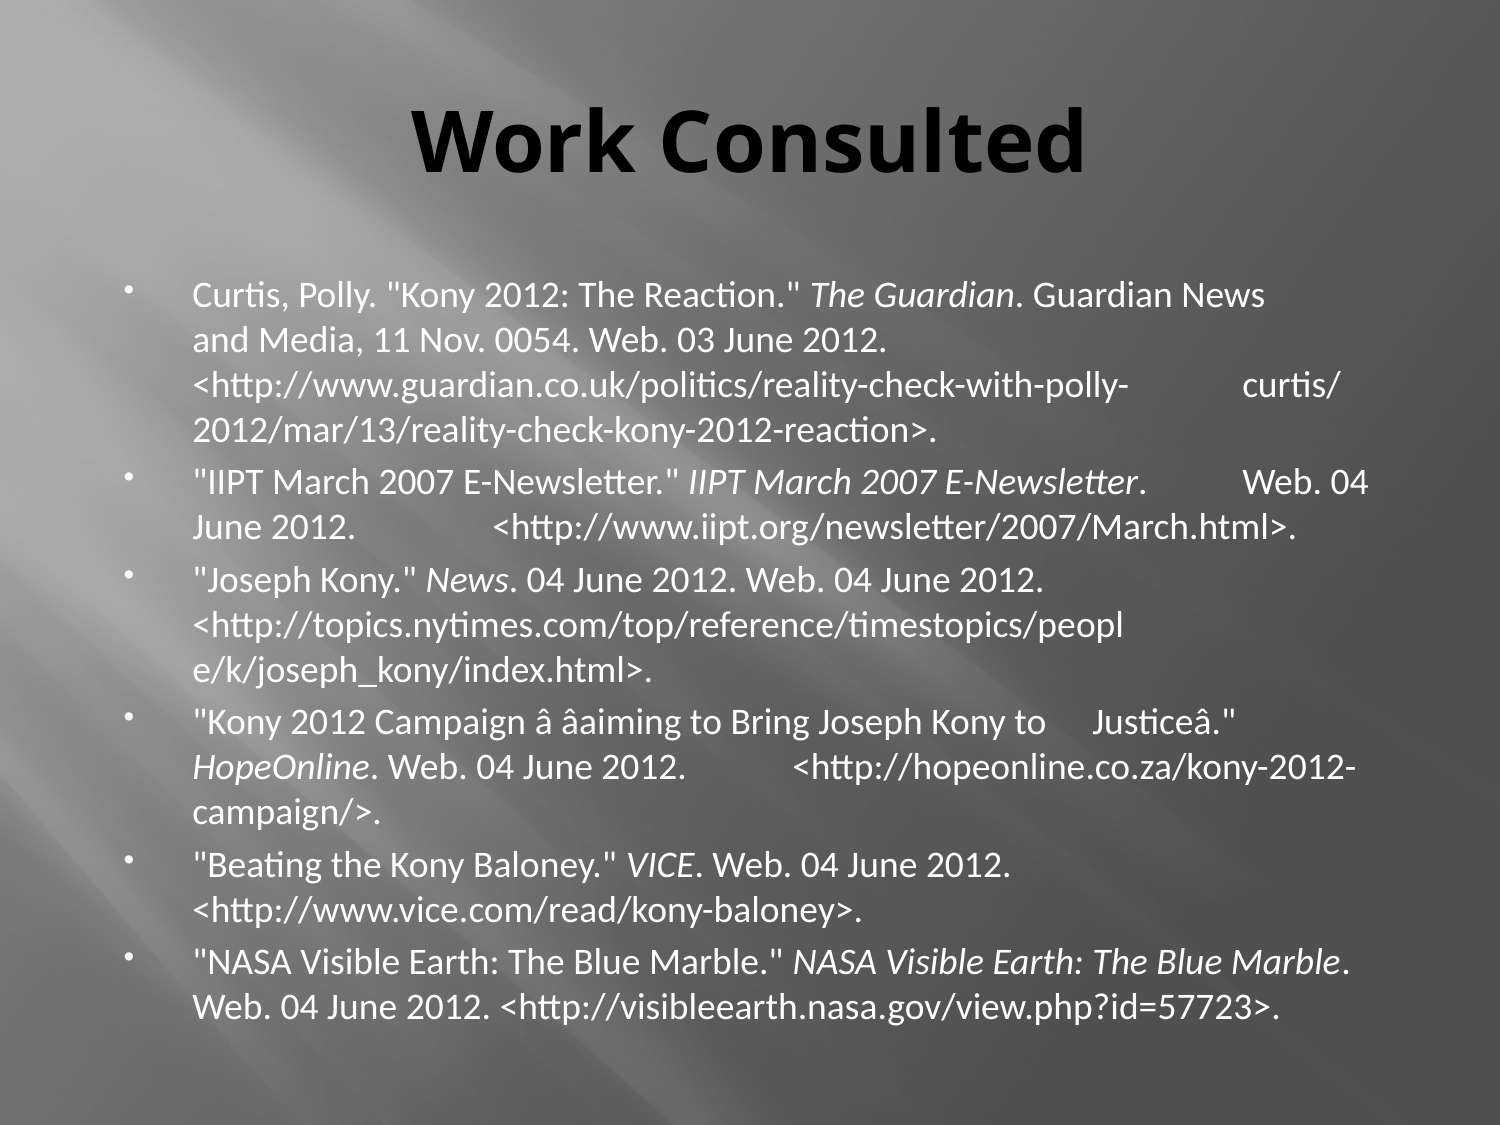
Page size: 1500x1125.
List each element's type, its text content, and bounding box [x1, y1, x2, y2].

list Curtis, Polly. "Kony 2012: The Reaction." The Guardian. Guardian News and Media, 11 Nov. 0054. Web. 03 June 2012. <http://www.guardian.co.uk/politics/reality-check-with-polly- curtis/2012/mar/13/reality-check-kony-2012-reaction>. "IIPT March 2007 E-Newsletter." IIPT March 2007 E-Newsletter. Web. 04 June 2012. <http://www.iipt.org/newsletter/2007/March.html>. "Joseph Kony." News. 04 June 2012. Web. 04 June 2012. <http://topics.nytimes.com/top/reference/timestopics/peopl e/k/joseph_kony/index.html>. "Kony 2012 Campaign â âaiming to Bring Joseph Kony to Justiceâ." HopeOnline. Web. 04 June 2012. <http://hopeonline.co.za/kony-2012- campaign/>. "Beating the Kony Baloney." VICE. Web. 04 June 2012. <http://www.vice.com/read/kony-baloney>. "NASA Visible Earth: The Blue Marble." NASA Visible Earth: The Blue Marble. Web. 04 June 2012. <http://visibleearth.nasa.gov/view.php?id=57723>. [87, 262, 1438, 1035]
title Work Consulted [75, 45, 1425, 233]
